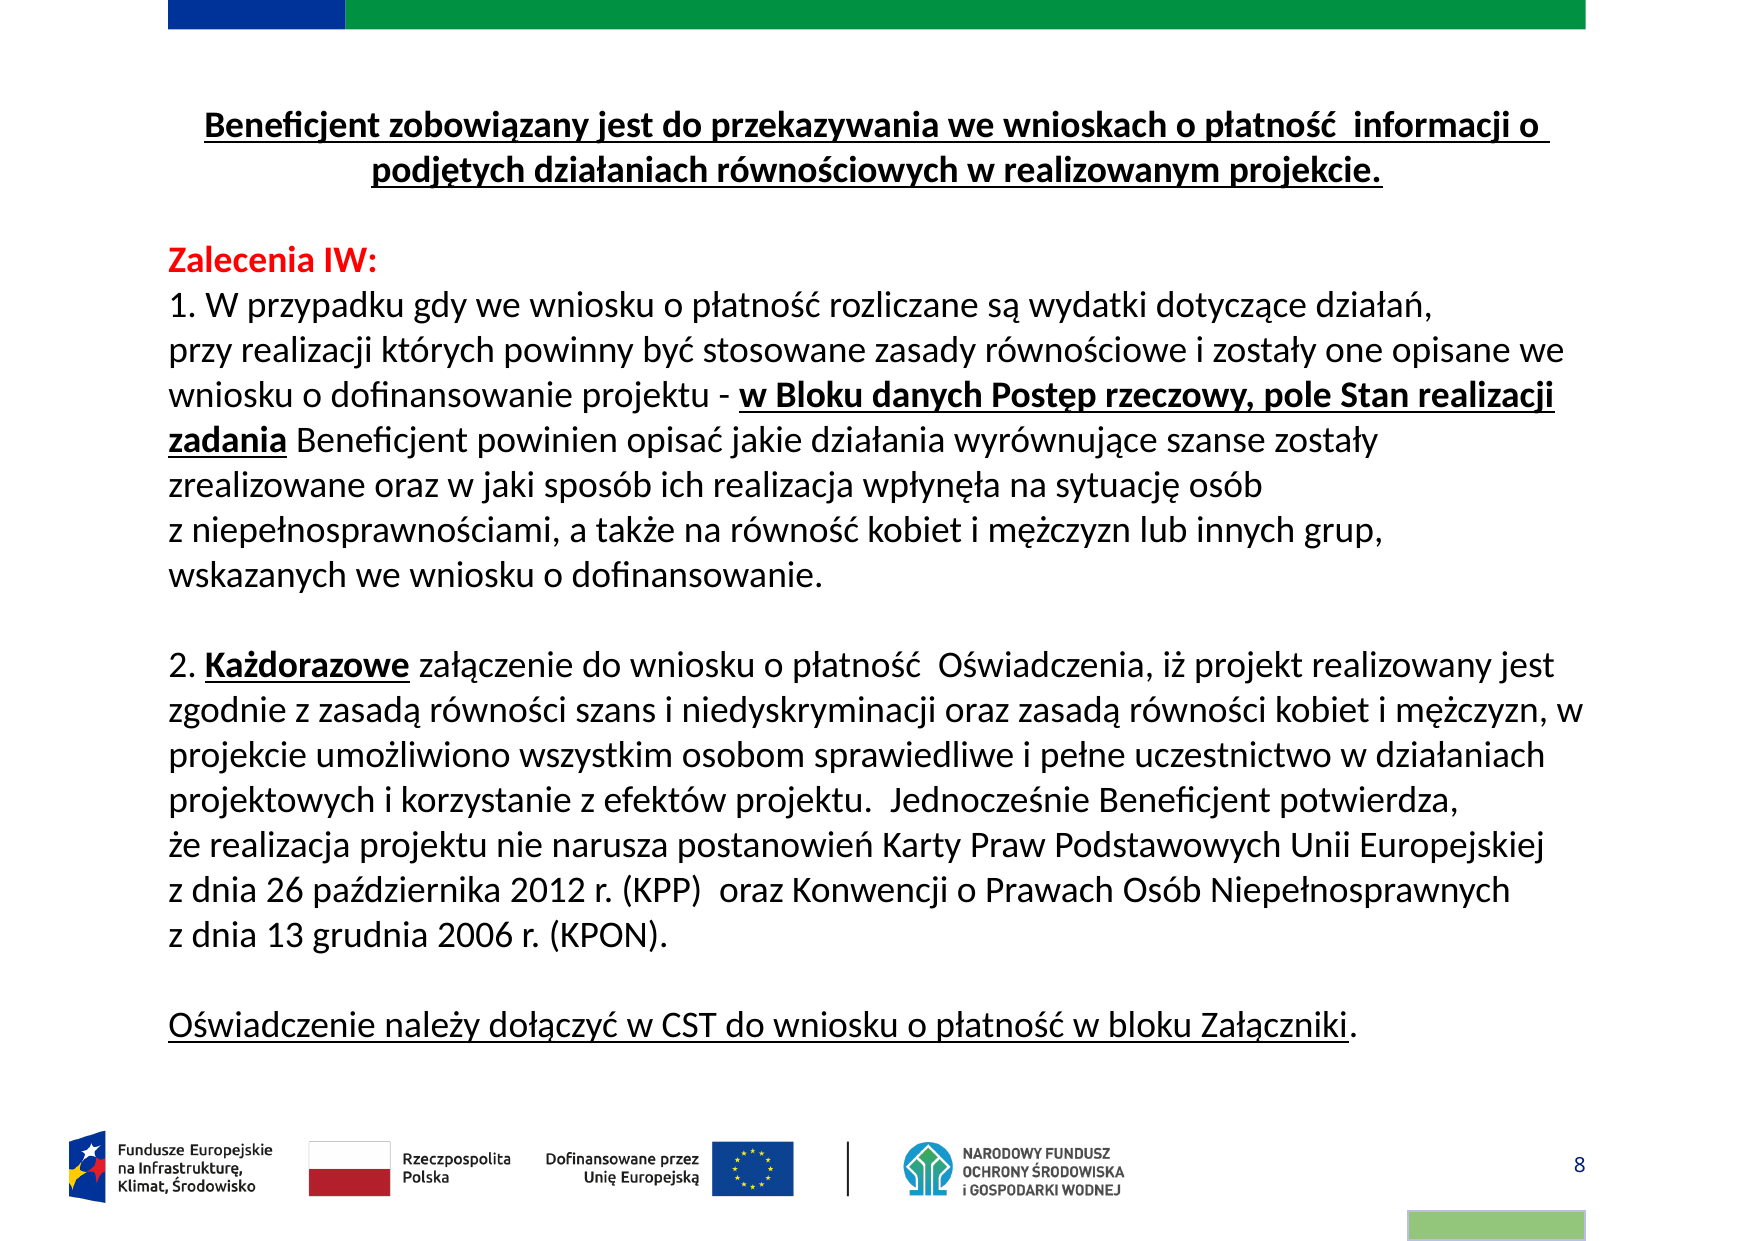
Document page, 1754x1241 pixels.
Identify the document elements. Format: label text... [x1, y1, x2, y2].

slide_number 8 [1408, 1151, 1586, 1181]
picture [49, 1112, 1143, 1221]
list Beneficjent zobowiązany jest do przekazywania we wnioskach o płatność informacji o podjętych działaniach równościowych w realizowanym projekcie. Zalecenia IW: 1. W przypadku gdy we wniosku o płatność rozliczane są wydatki dotyczące działań, przy realizacji których powinny być stosowane zasady równościowe i zostały one opisane we wniosku o dofinansowanie projektu - w Bloku danych Postęp rzeczowy, pole Stan realizacji zadania Beneficjent powinien opisać jakie działania wyrównujące szanse zostały zrealizowane oraz w jaki sposób ich realizacja wpłynęła na sytuację osób z niepełnosprawnościami, a także na równość kobiet i mężczyzn lub innych grup, wskazanych we wniosku o dofinansowanie. 2. Każdorazowe załączenie do wniosku o płatność Oświadczenia, iż projekt realizowany jest zgodnie z zasadą równości szans i niedyskryminacji oraz zasadą równości kobiet i mężczyzn, w projekcie umożliwiono wszystkim osobom sprawiedliwe i pełne uczestnictwo w działaniach projektowych i korzystanie z efektów projektu. Jednocześnie Beneficjent potwierdza, że realizacja projektu nie narusza postanowień Karty Praw Podstawowych Unii Europejskiej z dnia 26 października 2012 r. (KPP) oraz Konwencji o Prawach Osób Niepełnosprawnych z dnia 13 grudnia 2006 r. (KPON). Oświadczenie należy dołączyć w CST do wniosku o płatność w bloku Załączniki. [168, 100, 1586, 1093]
